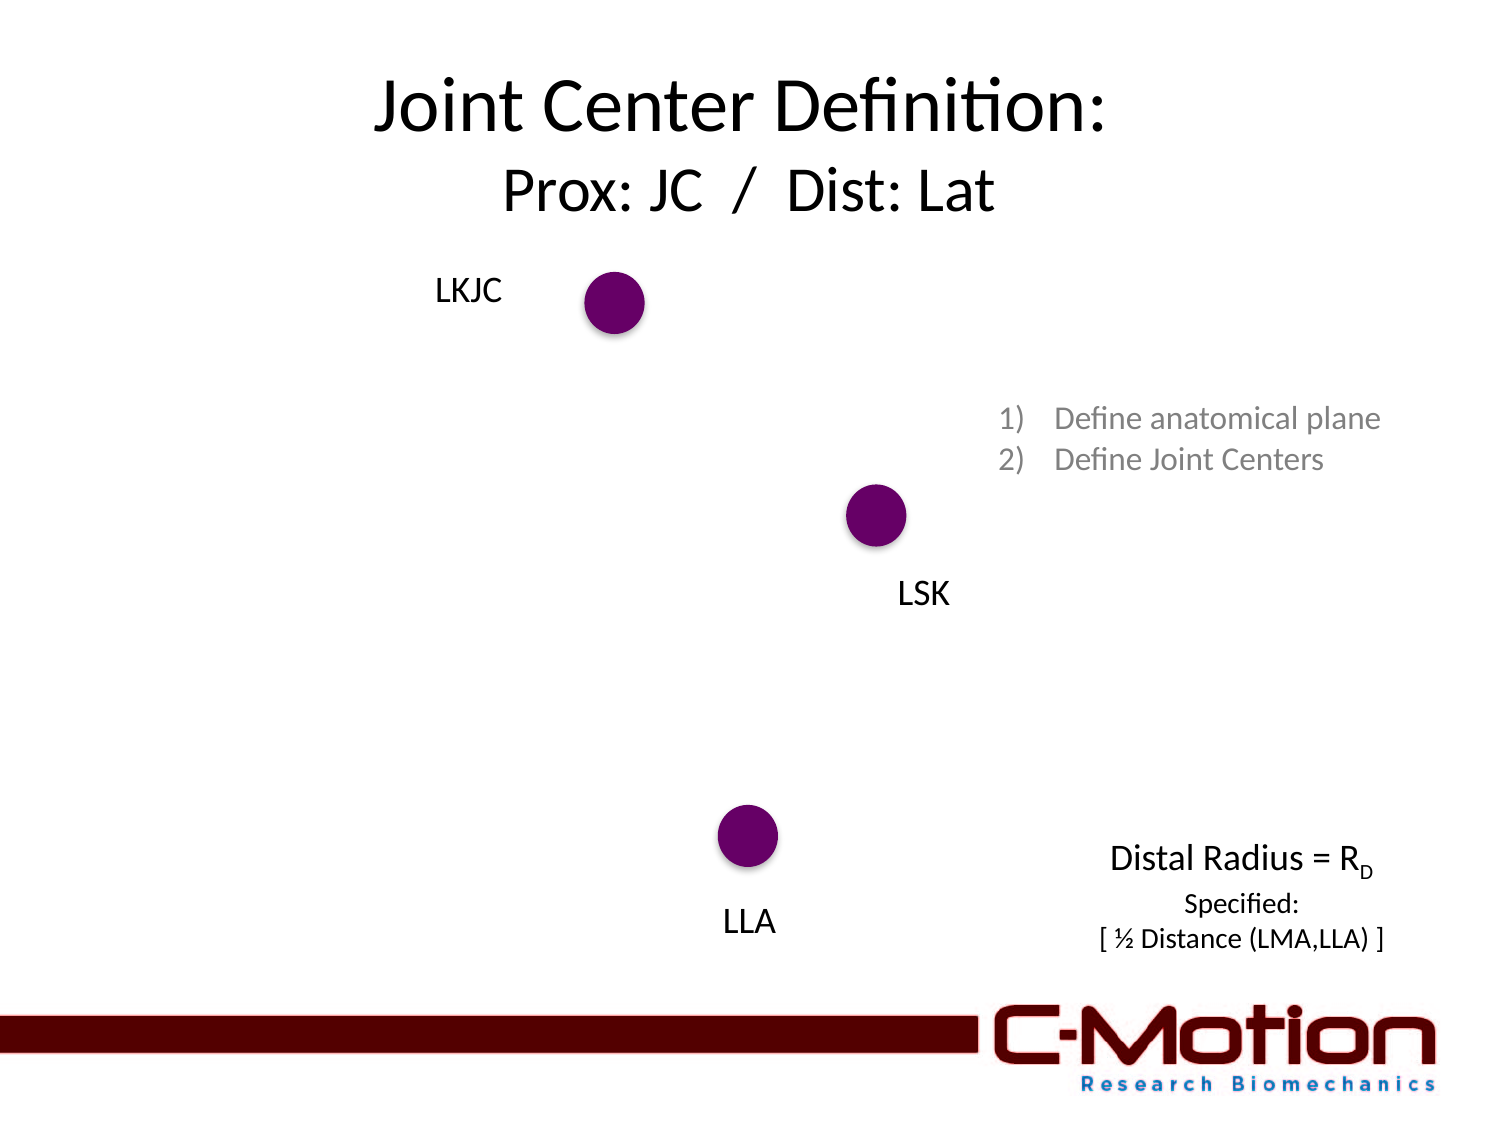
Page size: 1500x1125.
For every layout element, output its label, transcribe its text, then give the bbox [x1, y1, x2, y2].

text_box LSK [882, 560, 984, 621]
text_box Define anatomical plane Define Joint Centers [983, 389, 1425, 484]
picture [0, 987, 1500, 1096]
title Joint Center Definition: Prox: JC / Dist: Lat [75, 45, 1425, 233]
text_box LLA [708, 888, 802, 949]
text_box [846, 484, 907, 547]
text_box [717, 804, 778, 867]
text_box [584, 271, 645, 335]
text_box Distal Radius = RD Specified: [ ½ Distance (LMA,LLA) ] [1058, 825, 1425, 962]
text_box LKJC [420, 257, 521, 318]
